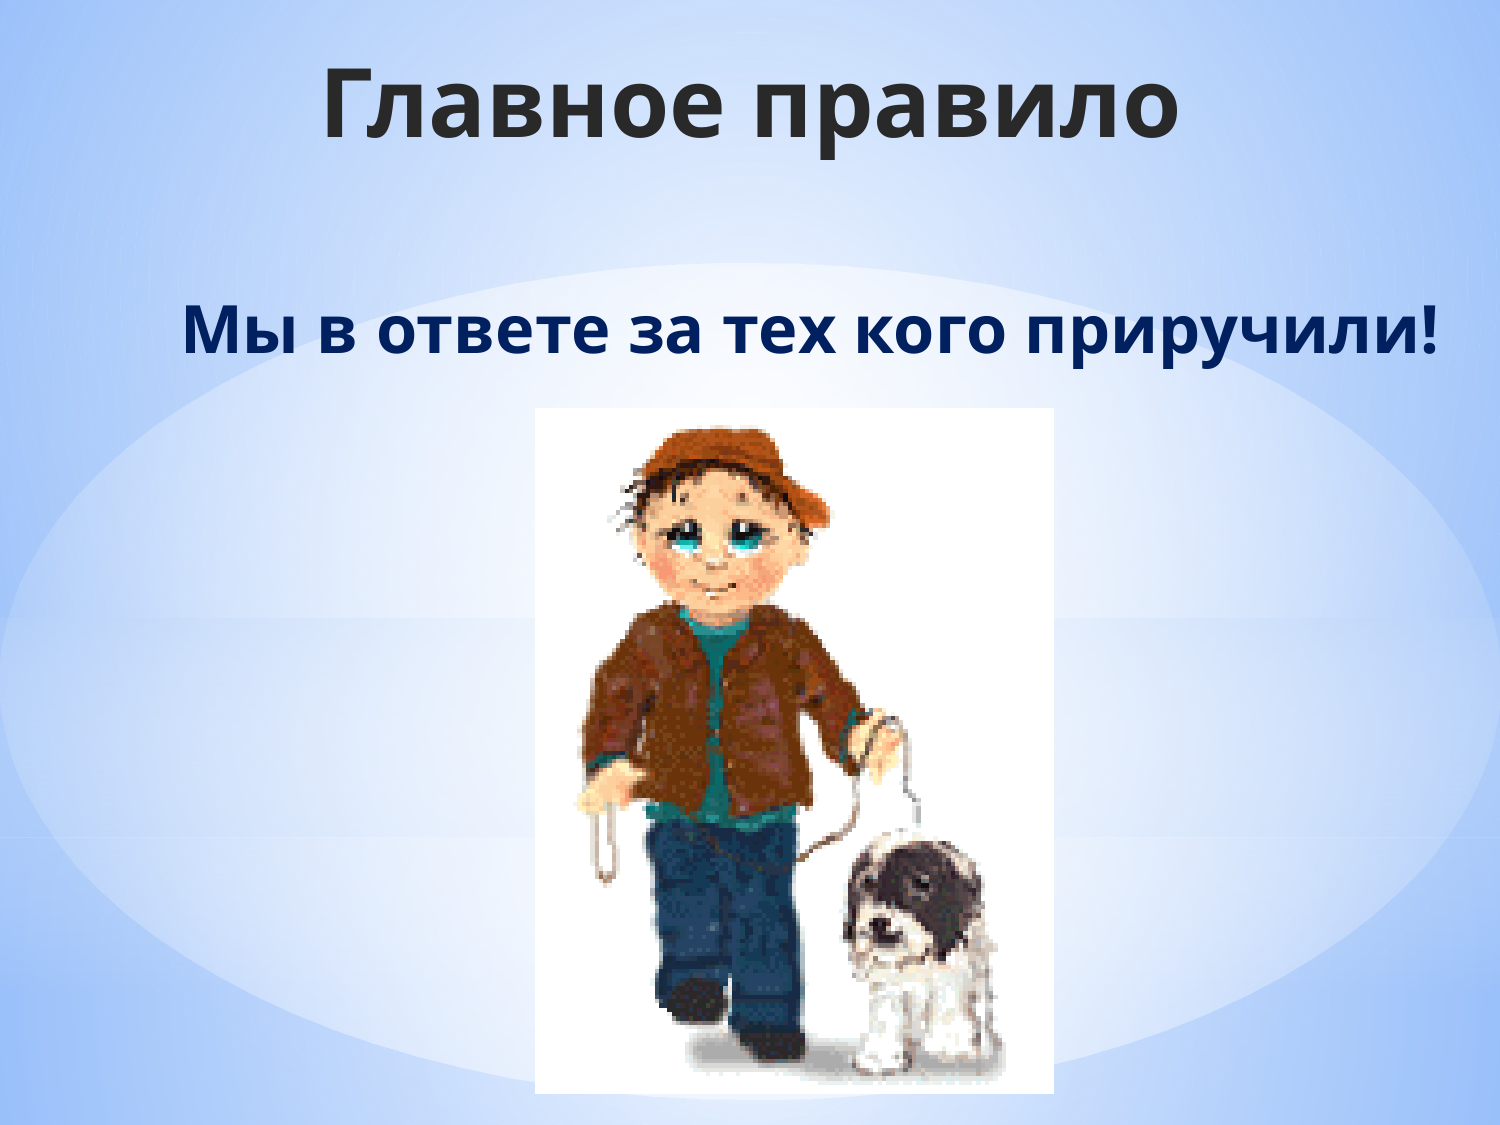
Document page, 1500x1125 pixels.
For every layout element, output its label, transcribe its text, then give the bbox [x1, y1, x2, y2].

text_box Мы в ответе за тех кого приручили! [165, 279, 1456, 375]
text_box Главное правило [74, 34, 1425, 244]
picture [535, 408, 1054, 1095]
